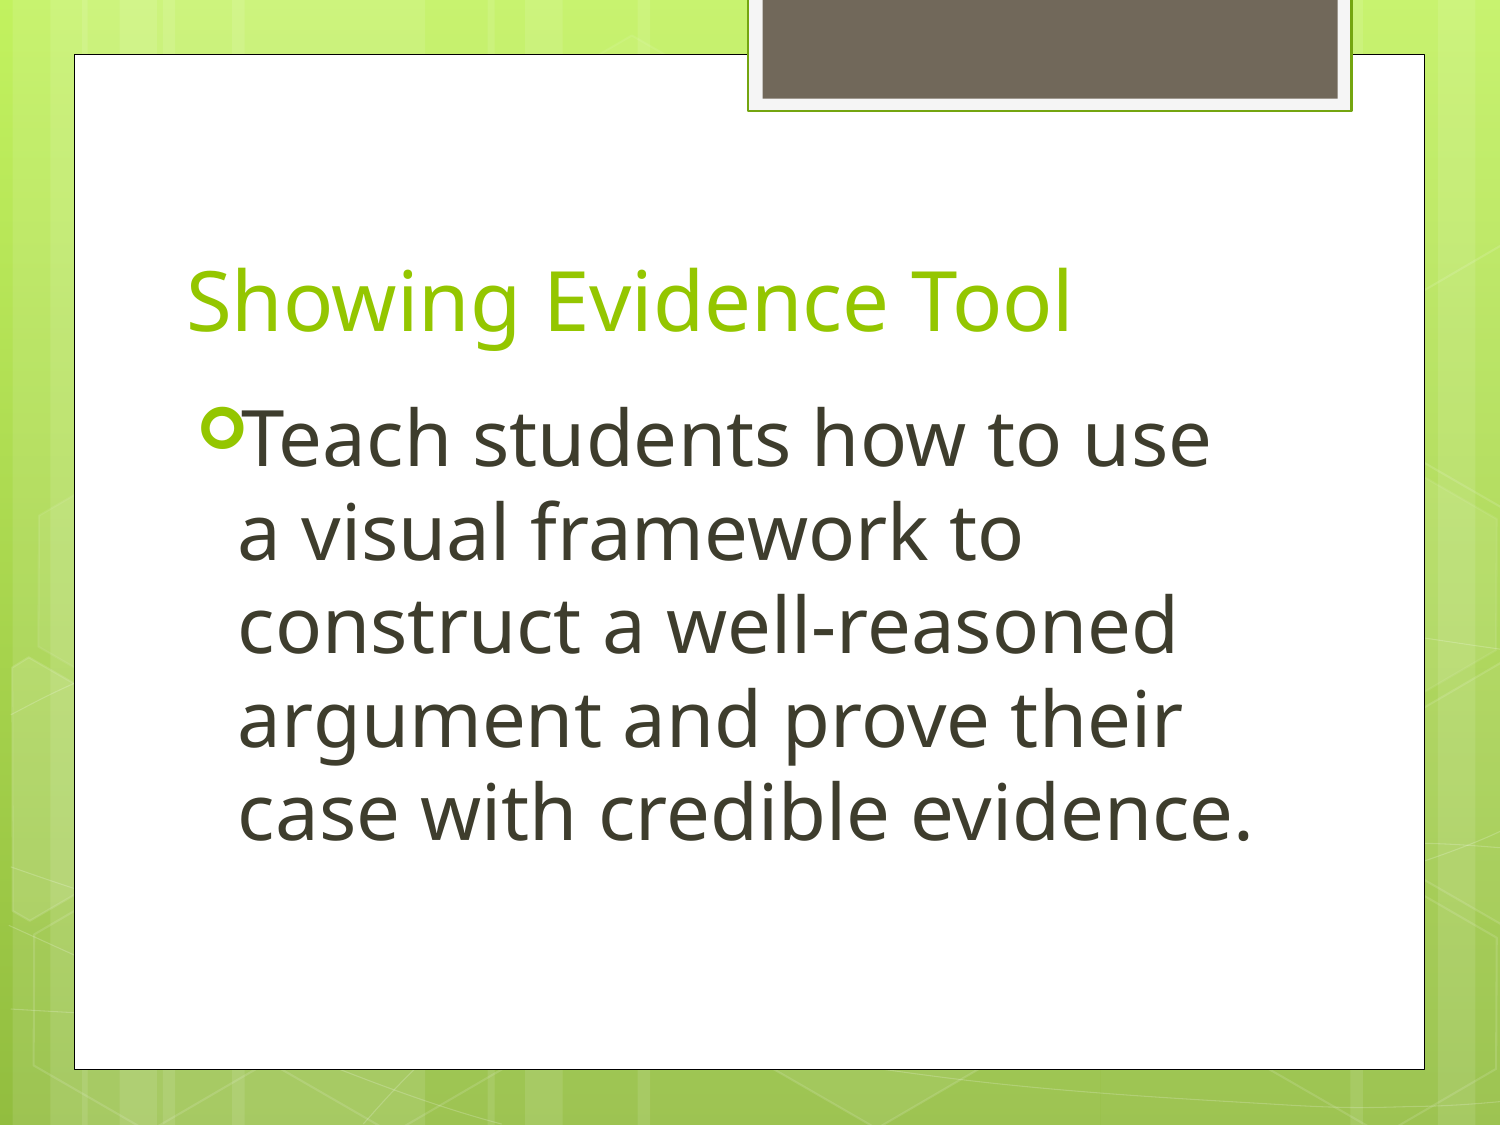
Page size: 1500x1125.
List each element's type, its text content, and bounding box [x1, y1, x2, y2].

list Teach students how to use a visual framework to construct a well-reasoned argument and prove their case with credible evidence. [171, 381, 1283, 957]
title Showing Evidence Tool [171, 168, 1324, 357]
